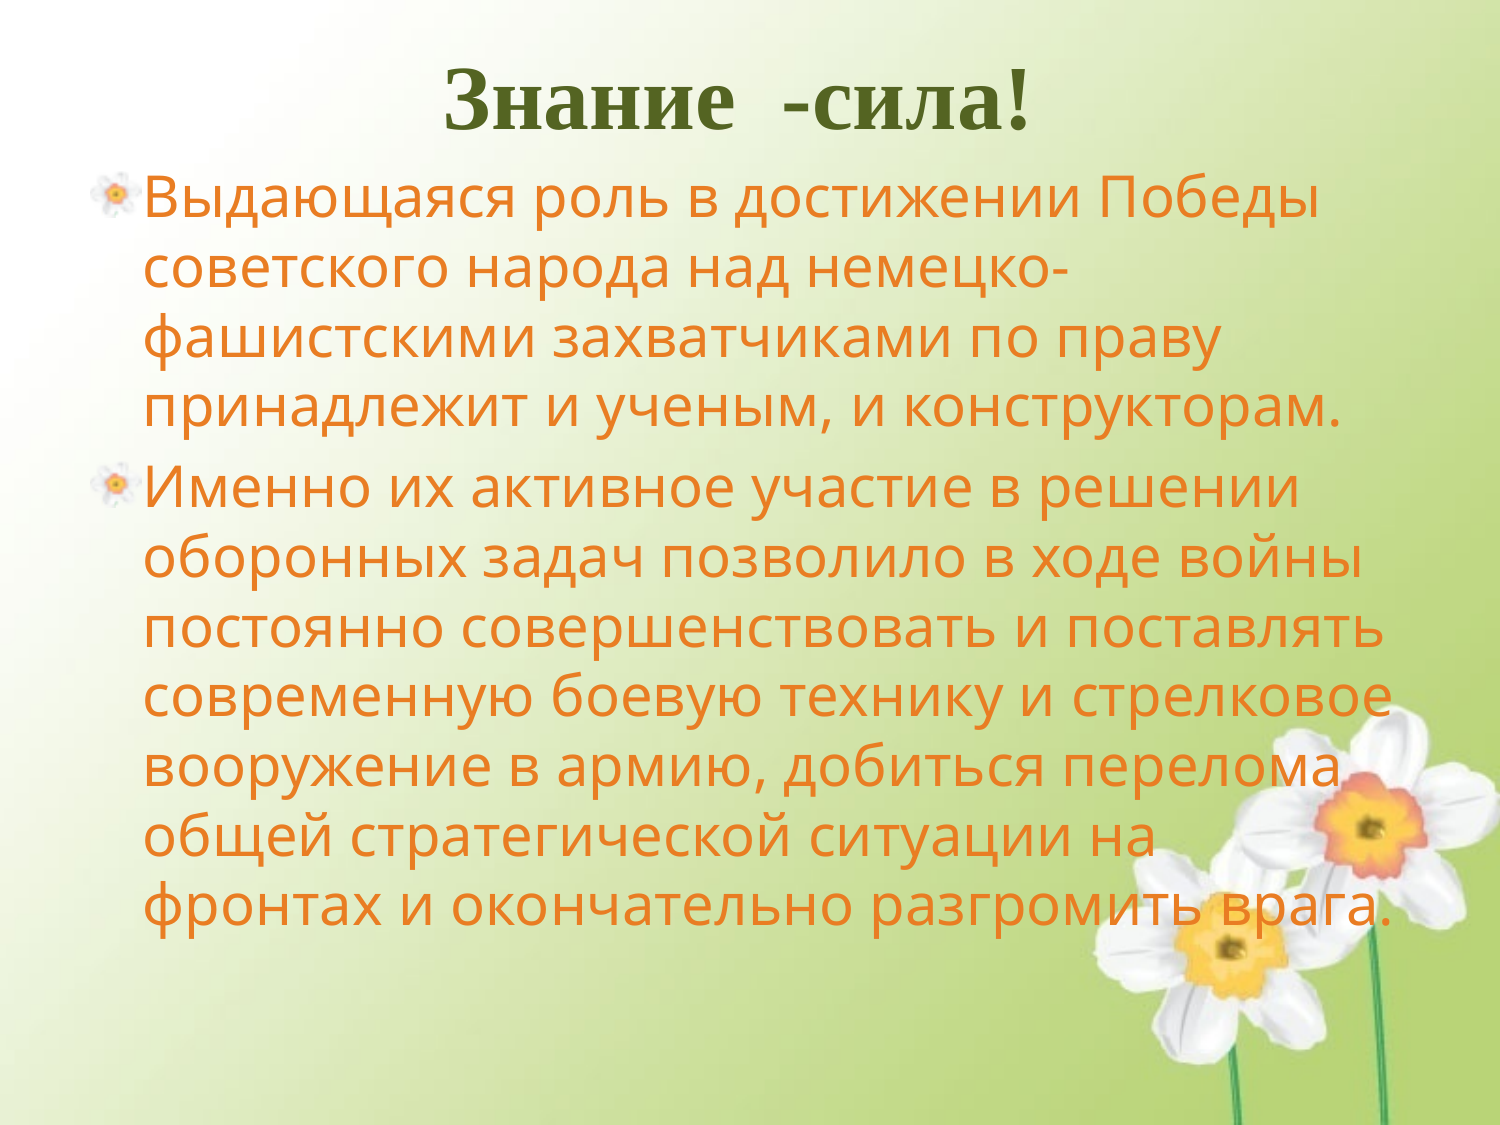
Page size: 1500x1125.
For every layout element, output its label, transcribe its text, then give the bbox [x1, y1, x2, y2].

list Выдающаяся роль в достижении Победы советского народа над немецко-фашистскими захватчиками по праву принадлежит и ученым, и конструкторам. Именно их активное участие в решении оборонных задач позволило в ходе войны постоянно совершенствовать и поставлять современную боевую технику и стрелковое вооружение в армию, добиться перелома общей стратегической ситуации на фронтах и окончательно разгромить врага. [75, 152, 1425, 1005]
picture [0, 0, 1500, 1125]
title Знание -сила! [75, 45, 1425, 141]
